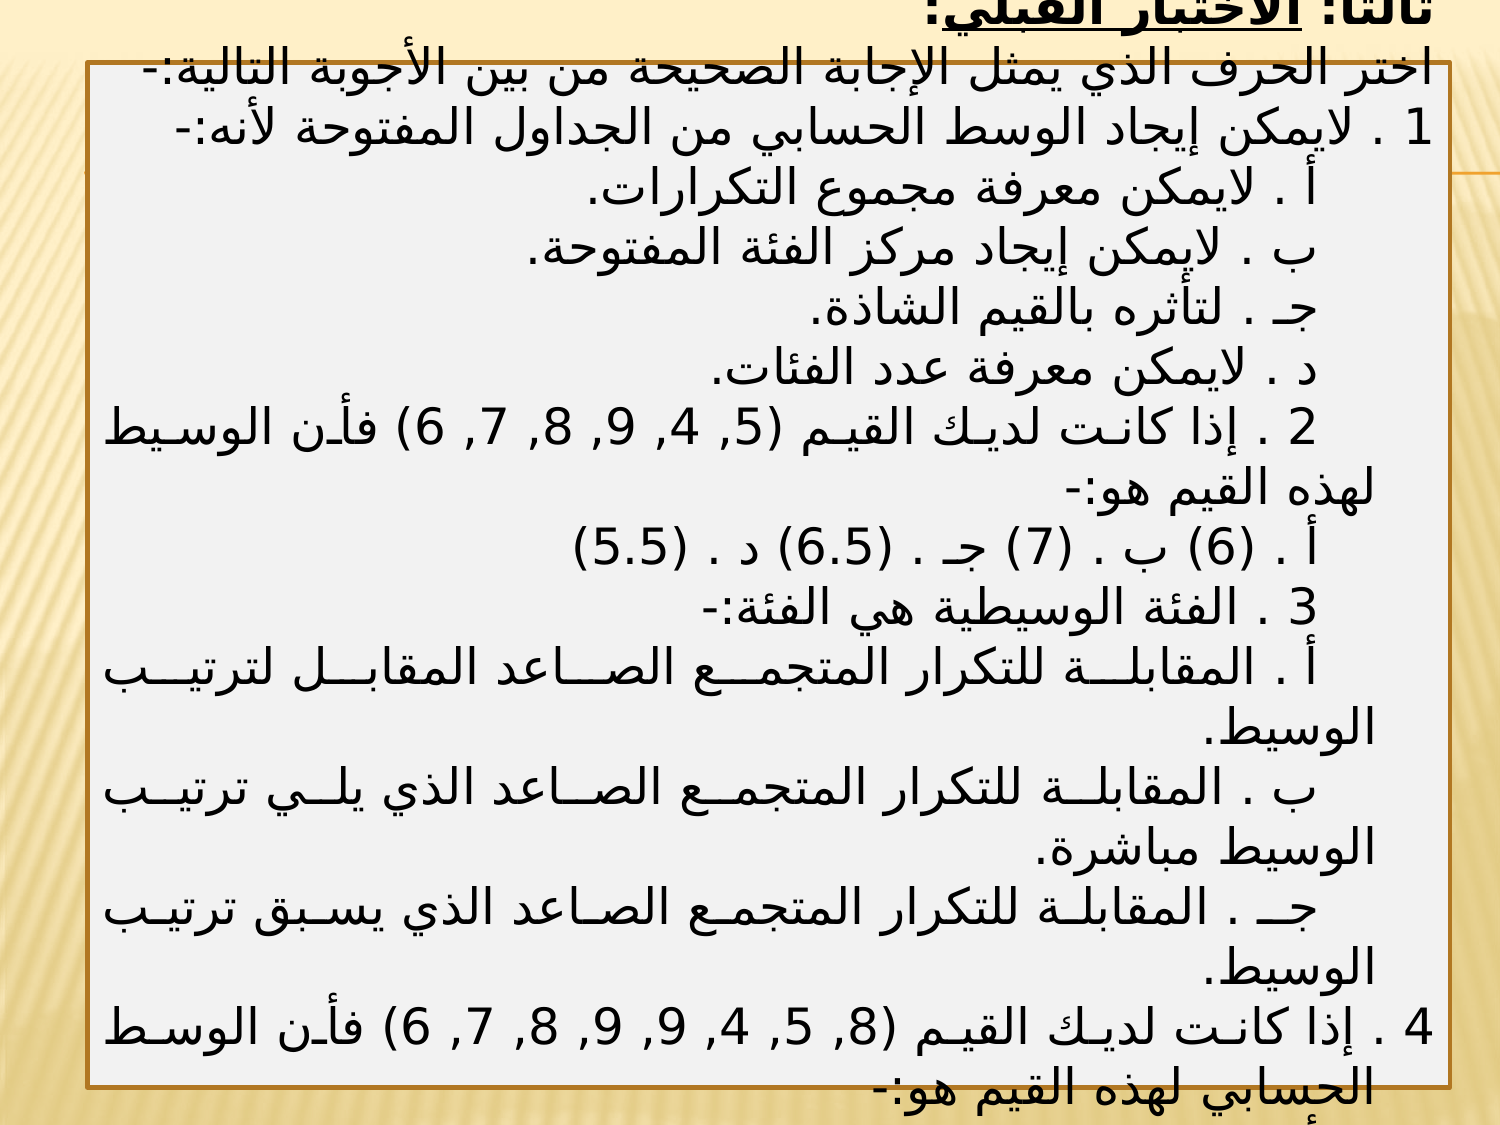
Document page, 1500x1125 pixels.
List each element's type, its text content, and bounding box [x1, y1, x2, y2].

text_box ثالثاً: الاختبار القبلي: اختر الحرف الذي يمثل الإجابة الصحيحة من بين الأجوبة التالية:- 1 . لايمكن إيجاد الوسط الحسابي من الجداول المفتوحة لأنه:- أ . لايمكن معرفة مجموع التكرارات. ب . لايمكن إيجاد مركز الفئة المفتوحة. جـ . لتأثره بالقيم الشاذة. د . لايمكن معرفة عدد الفئات. 2 . إذا كانت لديك القيم (5, 4, 9, 8, 7, 6) فأن الوسيط لهذه القيم هو:- أ . (6) ب . (7) جـ . (6.5) د . (5.5) 3 . الفئة الوسيطية هي الفئة:- أ . المقابلة للتكرار المتجمع الصاعد المقابل لترتيب الوسيط. ب . المقابلة للتكرار المتجمع الصاعد الذي يلي ترتيب الوسيط مباشرة. جـ . المقابلة للتكرار المتجمع الصاعد الذي يسبق ترتيب الوسيط. 4 . إذا كانت لديك القيم (8, 5, 4, 9, 9, 8, 7, 6) فأن الوسط الحسابي لهذه القيم هو:- أ . (9). ب .(10). جـ . (7.5) د . (7). [85, 60, 1452, 1090]
